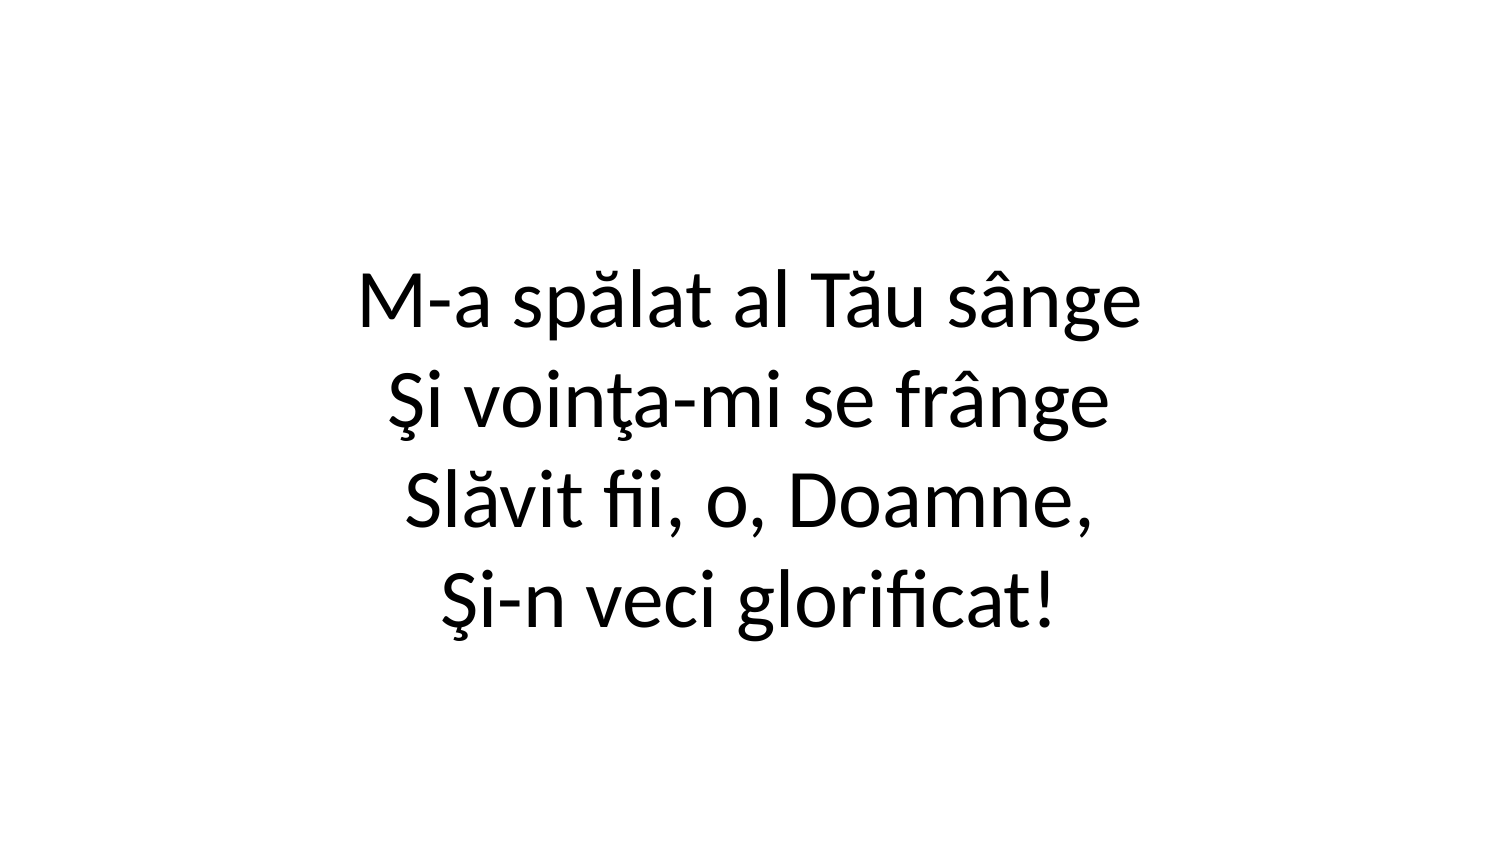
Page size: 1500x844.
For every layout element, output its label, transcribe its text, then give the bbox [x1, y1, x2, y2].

text_box M-a spălat al Tău sânge Şi voinţa-mi se frânge Slăvit fii, o, Doamne, Şi-n veci glorificat! [341, 192, 1159, 652]
